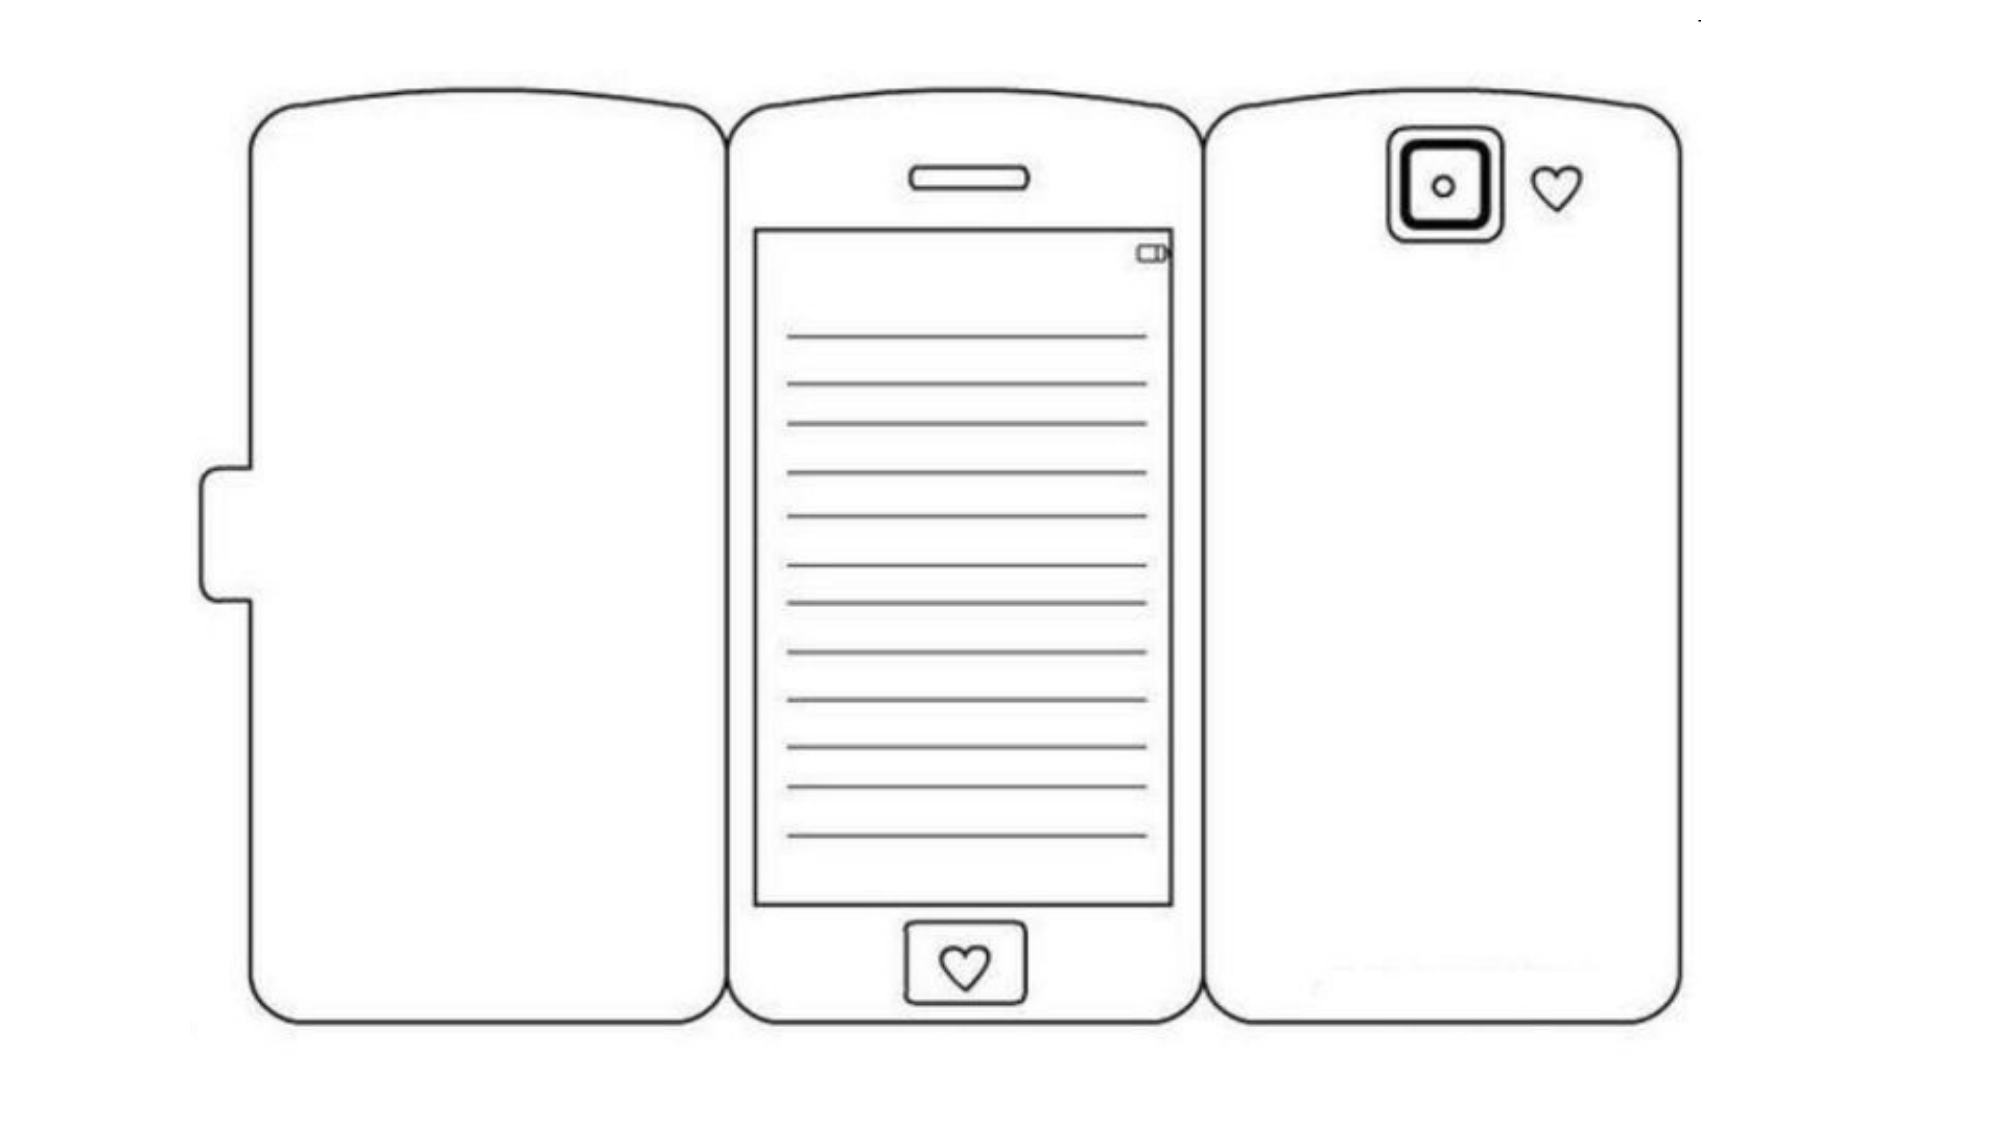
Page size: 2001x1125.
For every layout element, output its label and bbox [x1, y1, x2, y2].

picture [164, 20, 1701, 1098]
